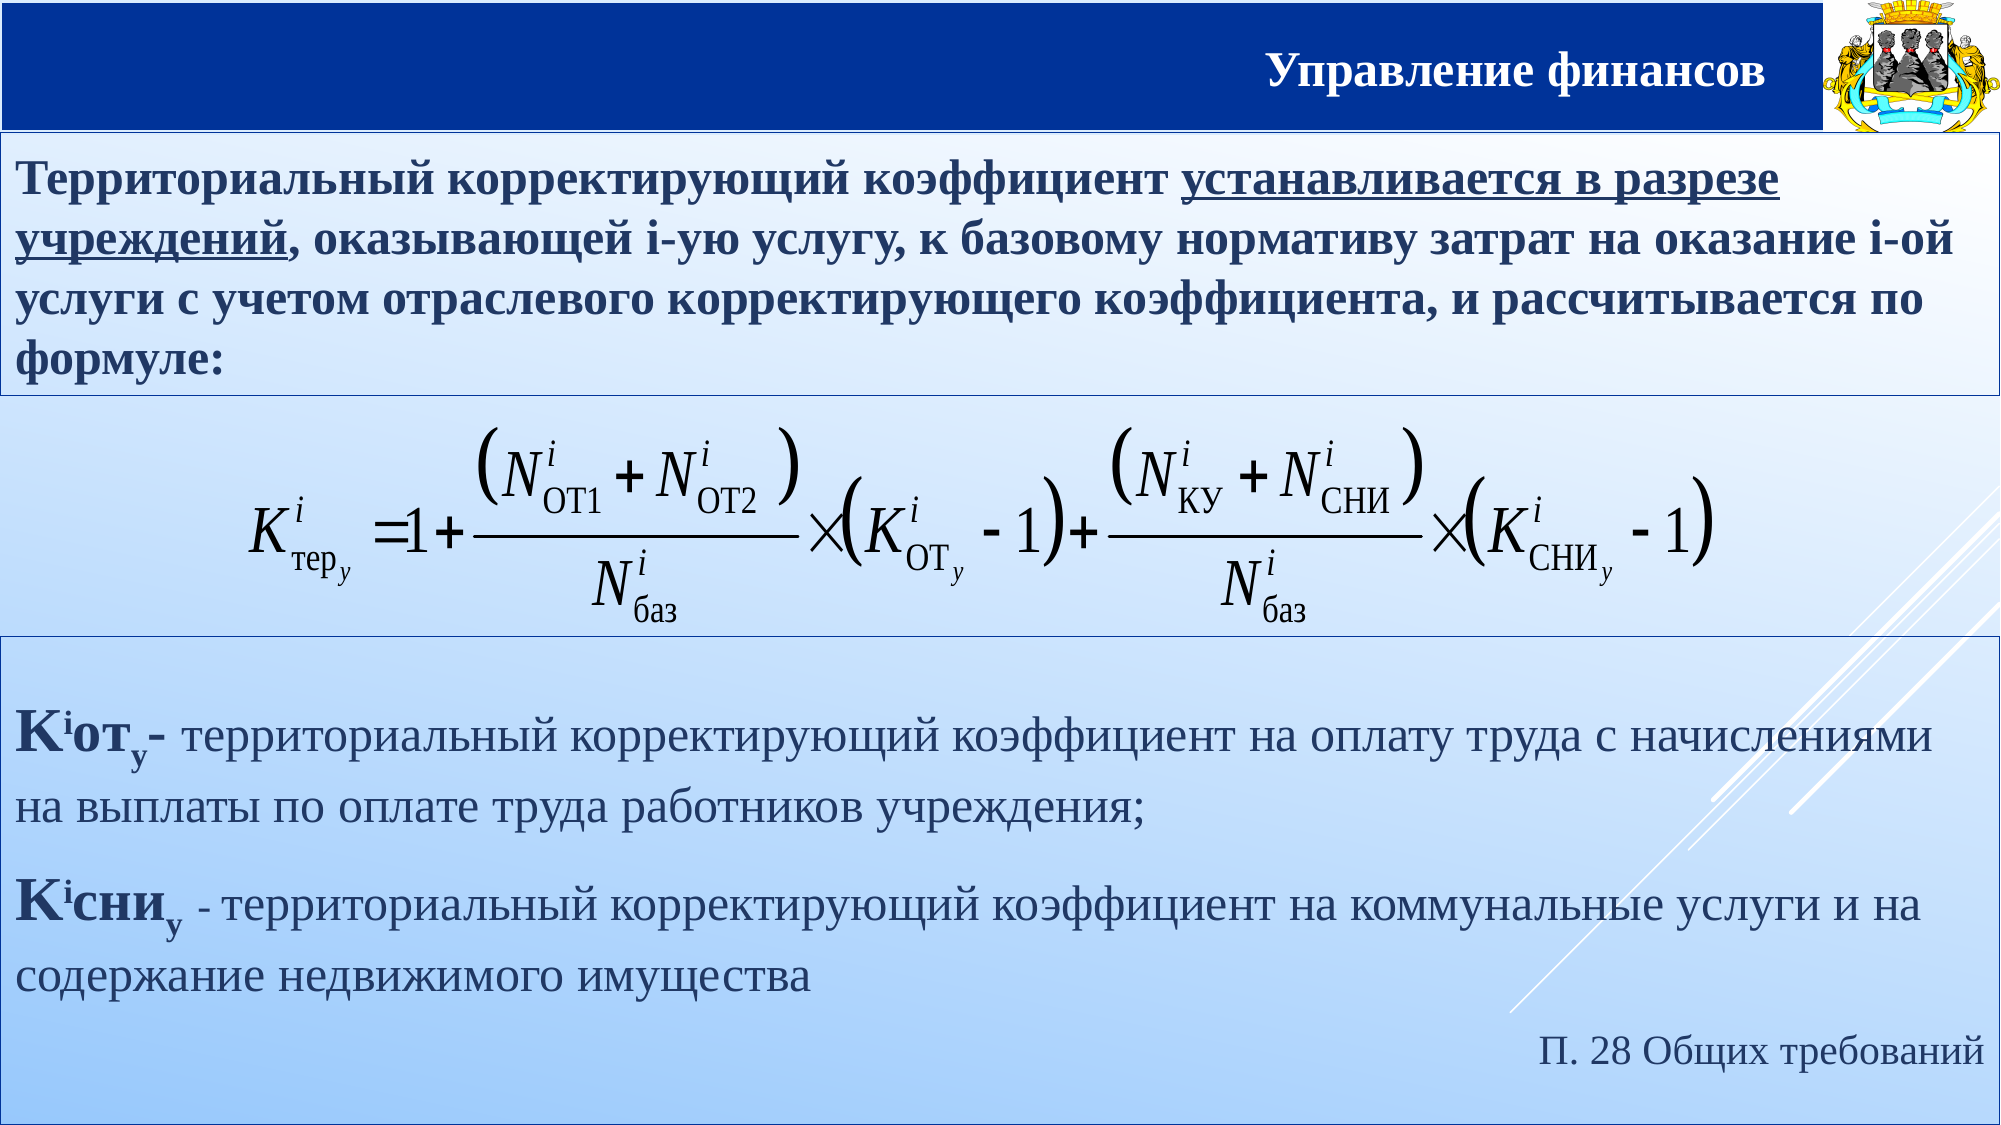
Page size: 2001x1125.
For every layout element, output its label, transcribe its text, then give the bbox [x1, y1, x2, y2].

list Kioту- территориальный корректирующий коэффициент на оплату труда с начислениями на выплаты по оплате труда работников учреждения; Kiсниу - территориальный корректирующий коэффициент на коммунальные услуги и на содержание недвижимого имущества П. 28 Общих требований [0, 636, 2000, 1125]
picture [239, 418, 1718, 637]
picture [1823, 0, 2000, 134]
list Территориальный корректирующий коэффициент устанавливается в разрезе учреждений, оказывающей i-ую услугу, к базовому нормативу затрат на оказание i-ой услуги с учетом отраслевого корректирующего коэффициента, и рассчитывается по формуле: [0, 132, 2000, 396]
text_box Управление финансов [0, 0, 1823, 132]
